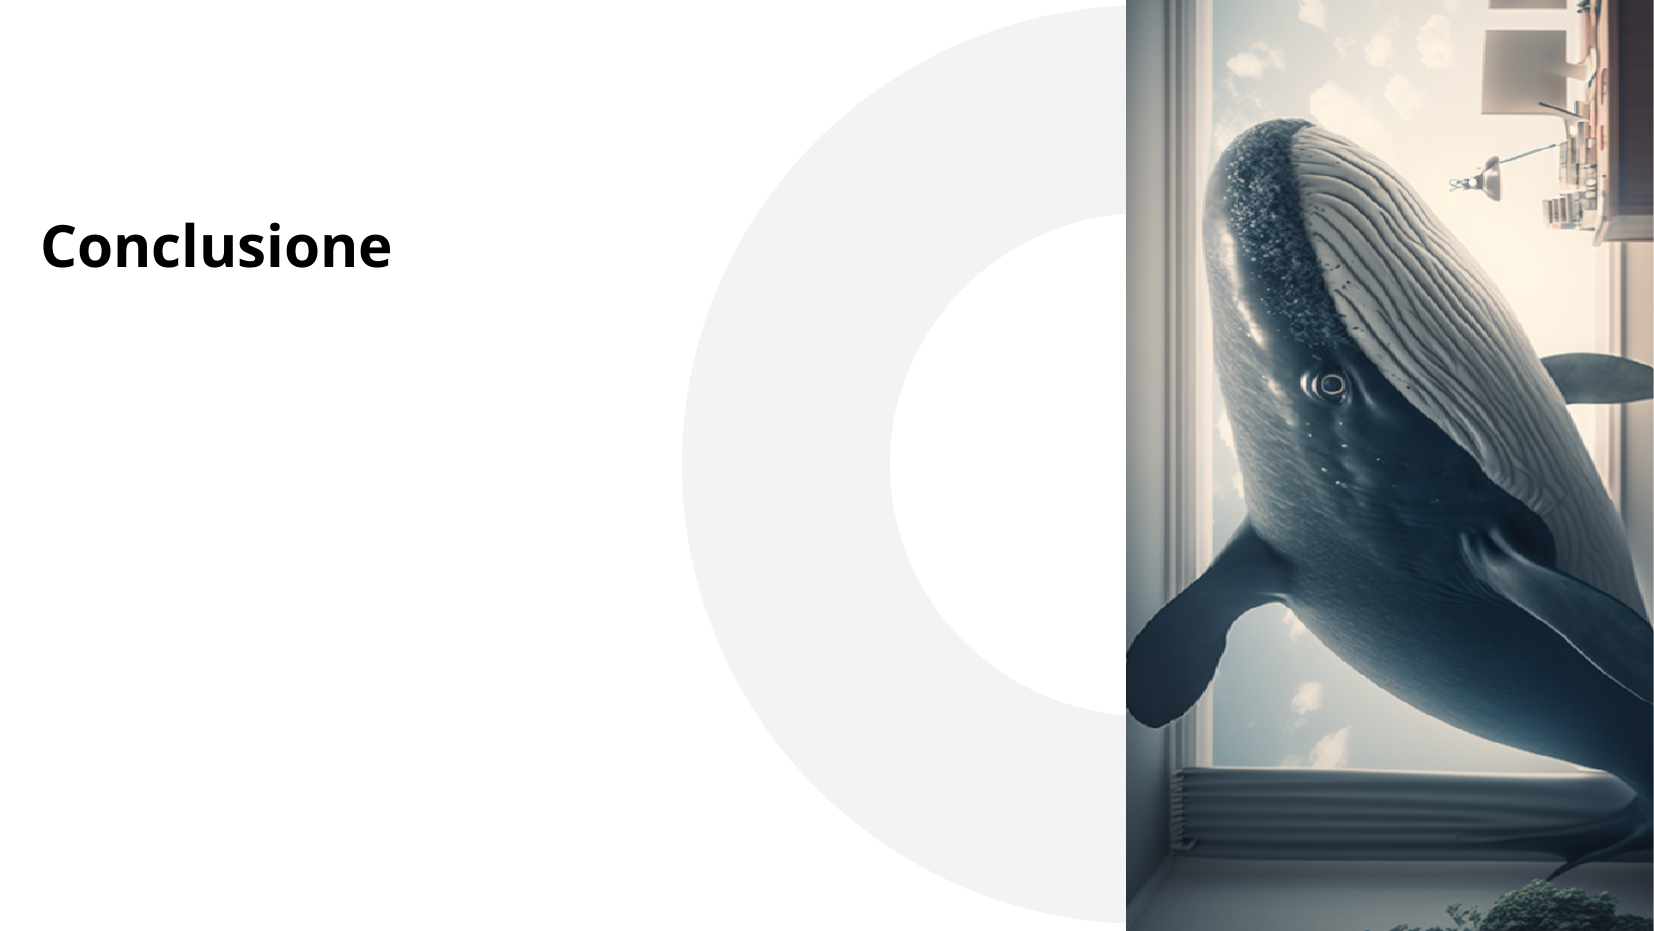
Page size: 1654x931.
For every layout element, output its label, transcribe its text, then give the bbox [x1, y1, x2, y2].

picture [1126, 0, 1654, 931]
title Conclusione [40, 186, 620, 302]
